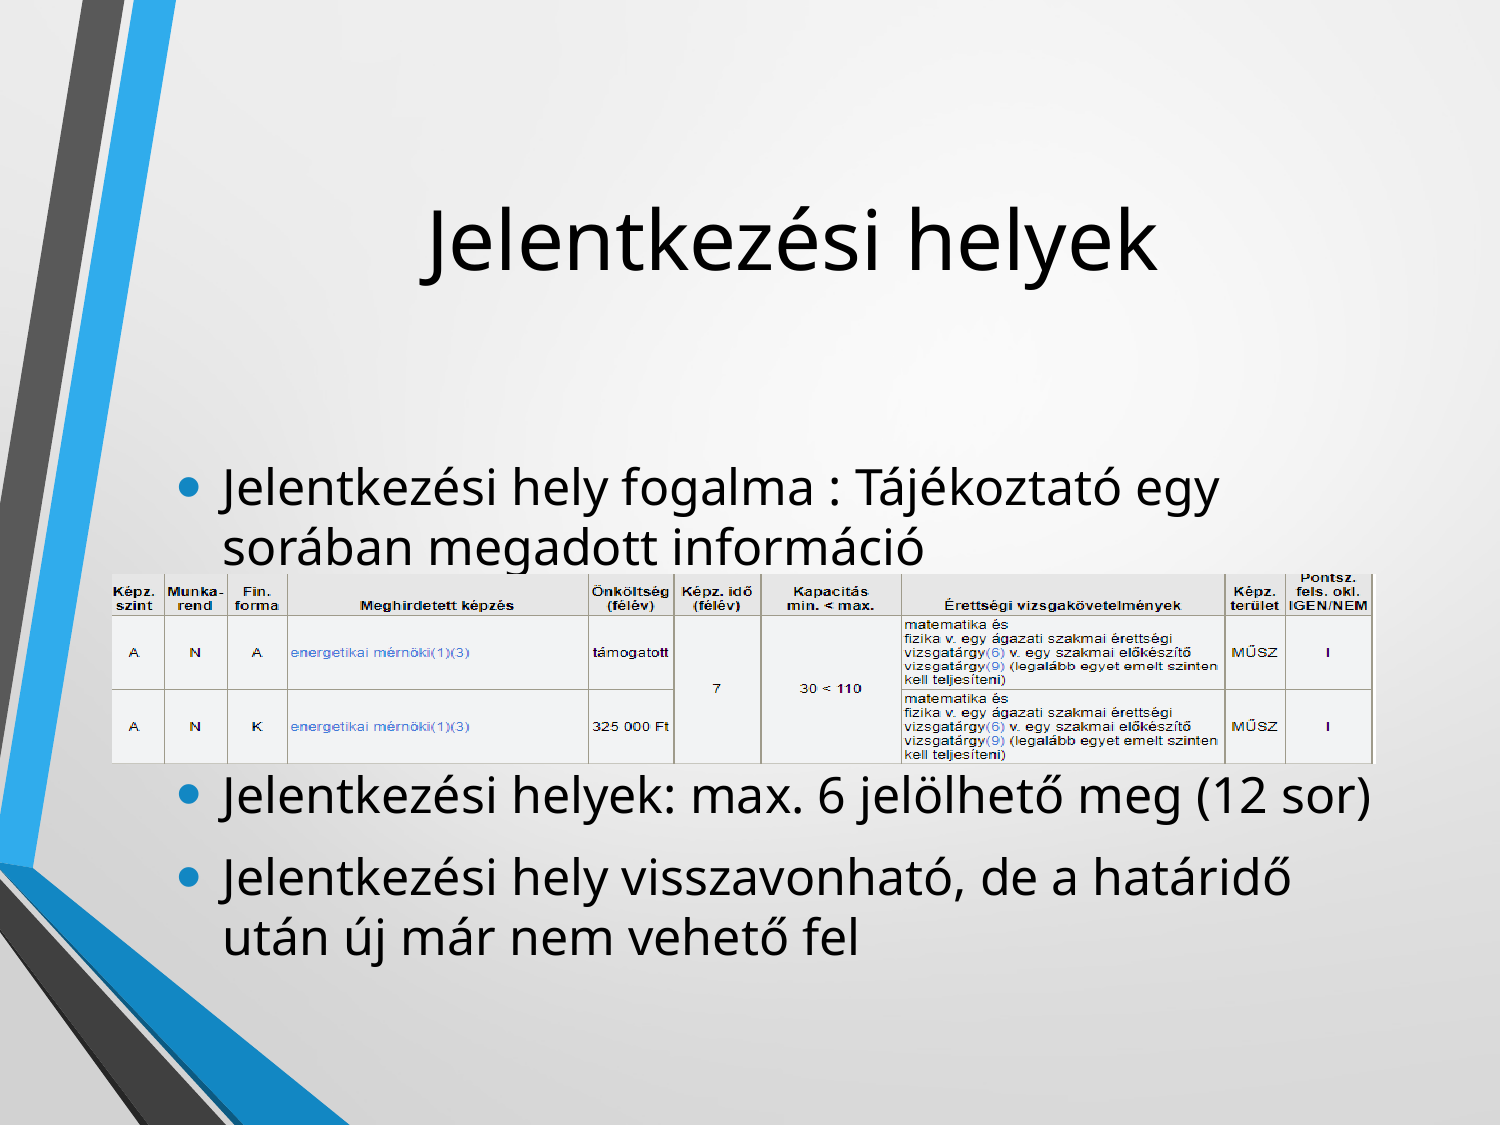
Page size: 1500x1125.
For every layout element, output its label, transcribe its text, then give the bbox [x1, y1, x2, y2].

list Jelentkezési hely fogalma : Tájékoztató egy sorában megadott információ Jelentkezési helyek: max. 6 jelölhető meg (12 sor) Jelentkezési hely visszavonható, de a határidő után új már nem vehető fel [161, 437, 1425, 985]
title Jelentkezési helyek [161, 75, 1425, 400]
picture [111, 573, 1376, 764]
